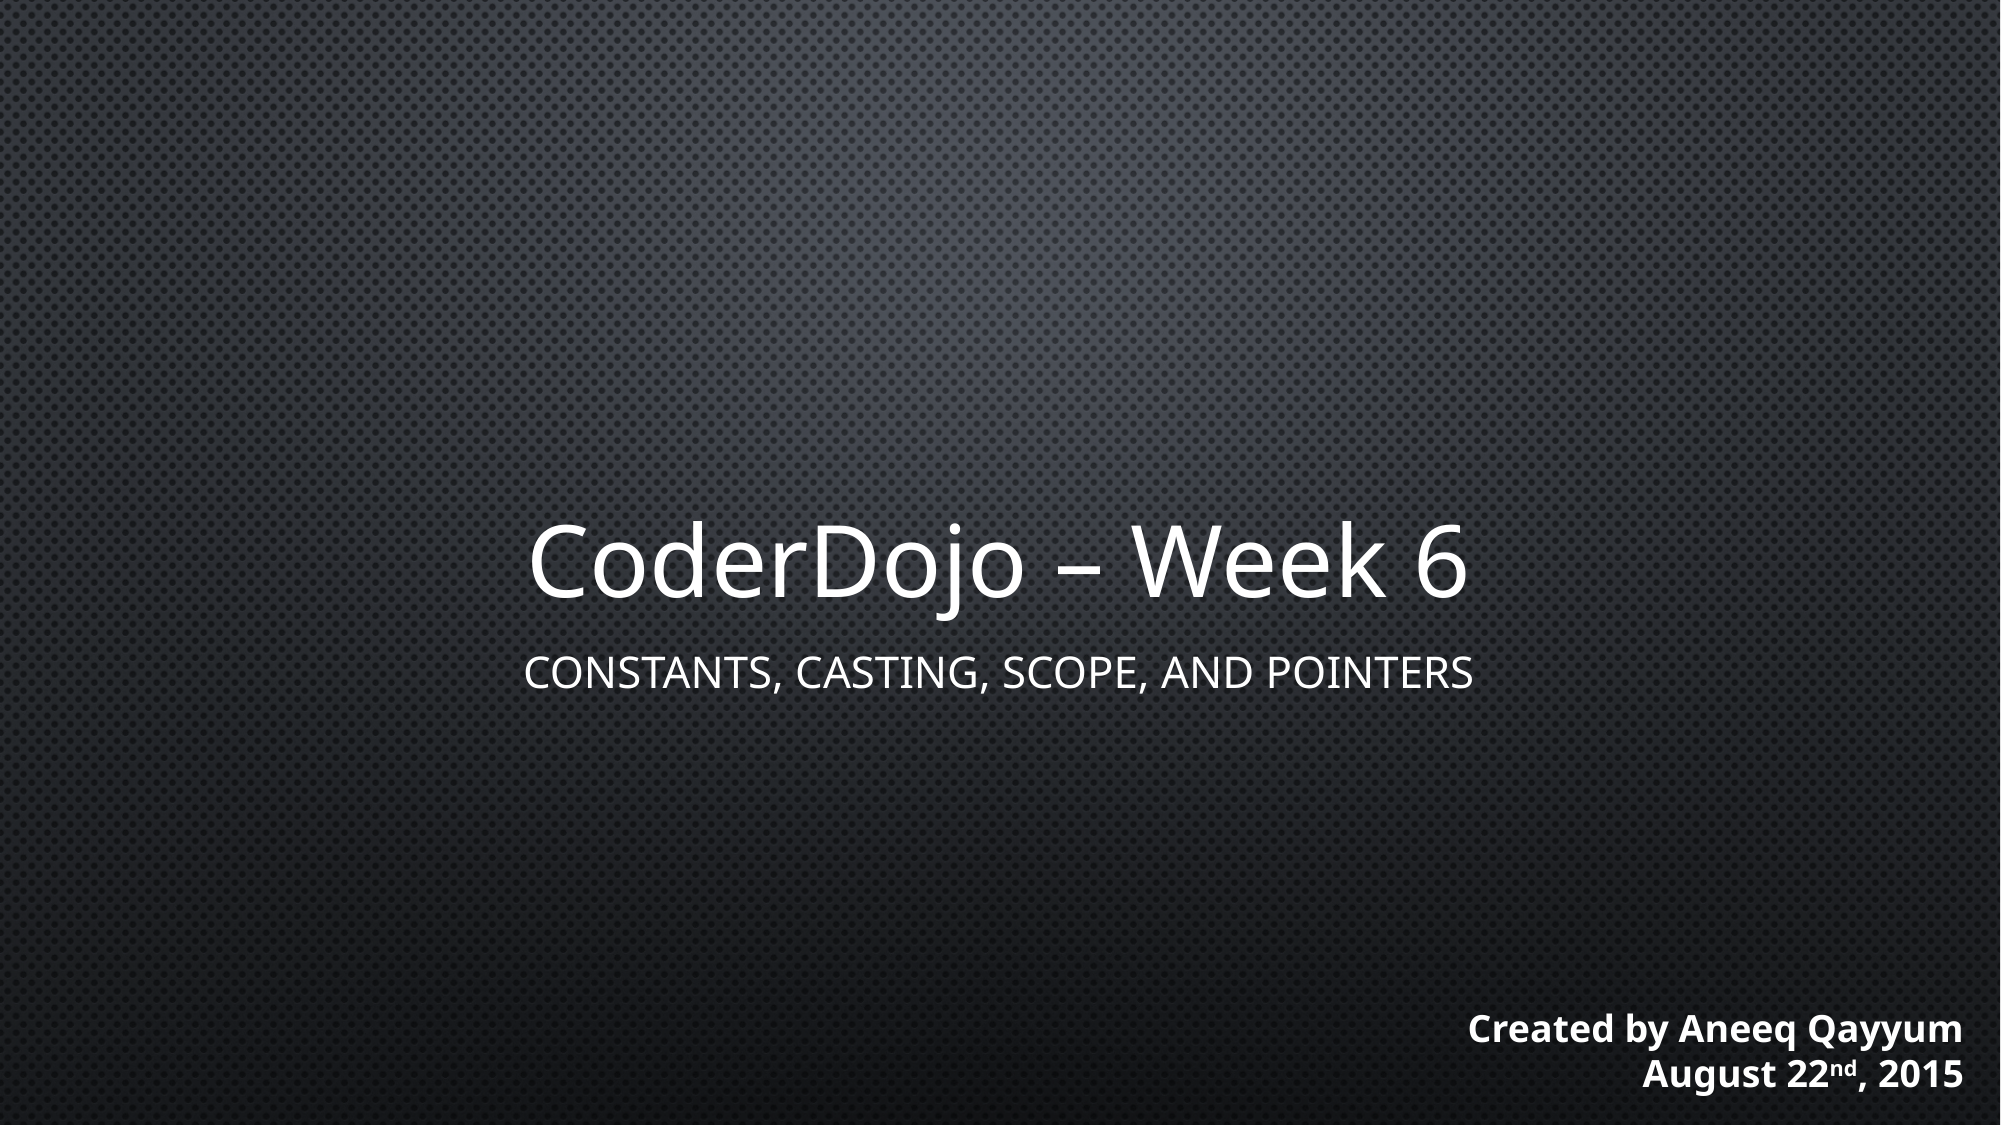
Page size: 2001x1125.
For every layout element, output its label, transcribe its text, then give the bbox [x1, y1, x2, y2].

subtitle Constants, Casting, Scope, and Pointers [287, 637, 1711, 950]
title CoderDojo – Week 6 [287, 99, 1711, 625]
text_box Created by Aneeq Qayyum August 22nd, 2015 [1430, 997, 1979, 1103]
